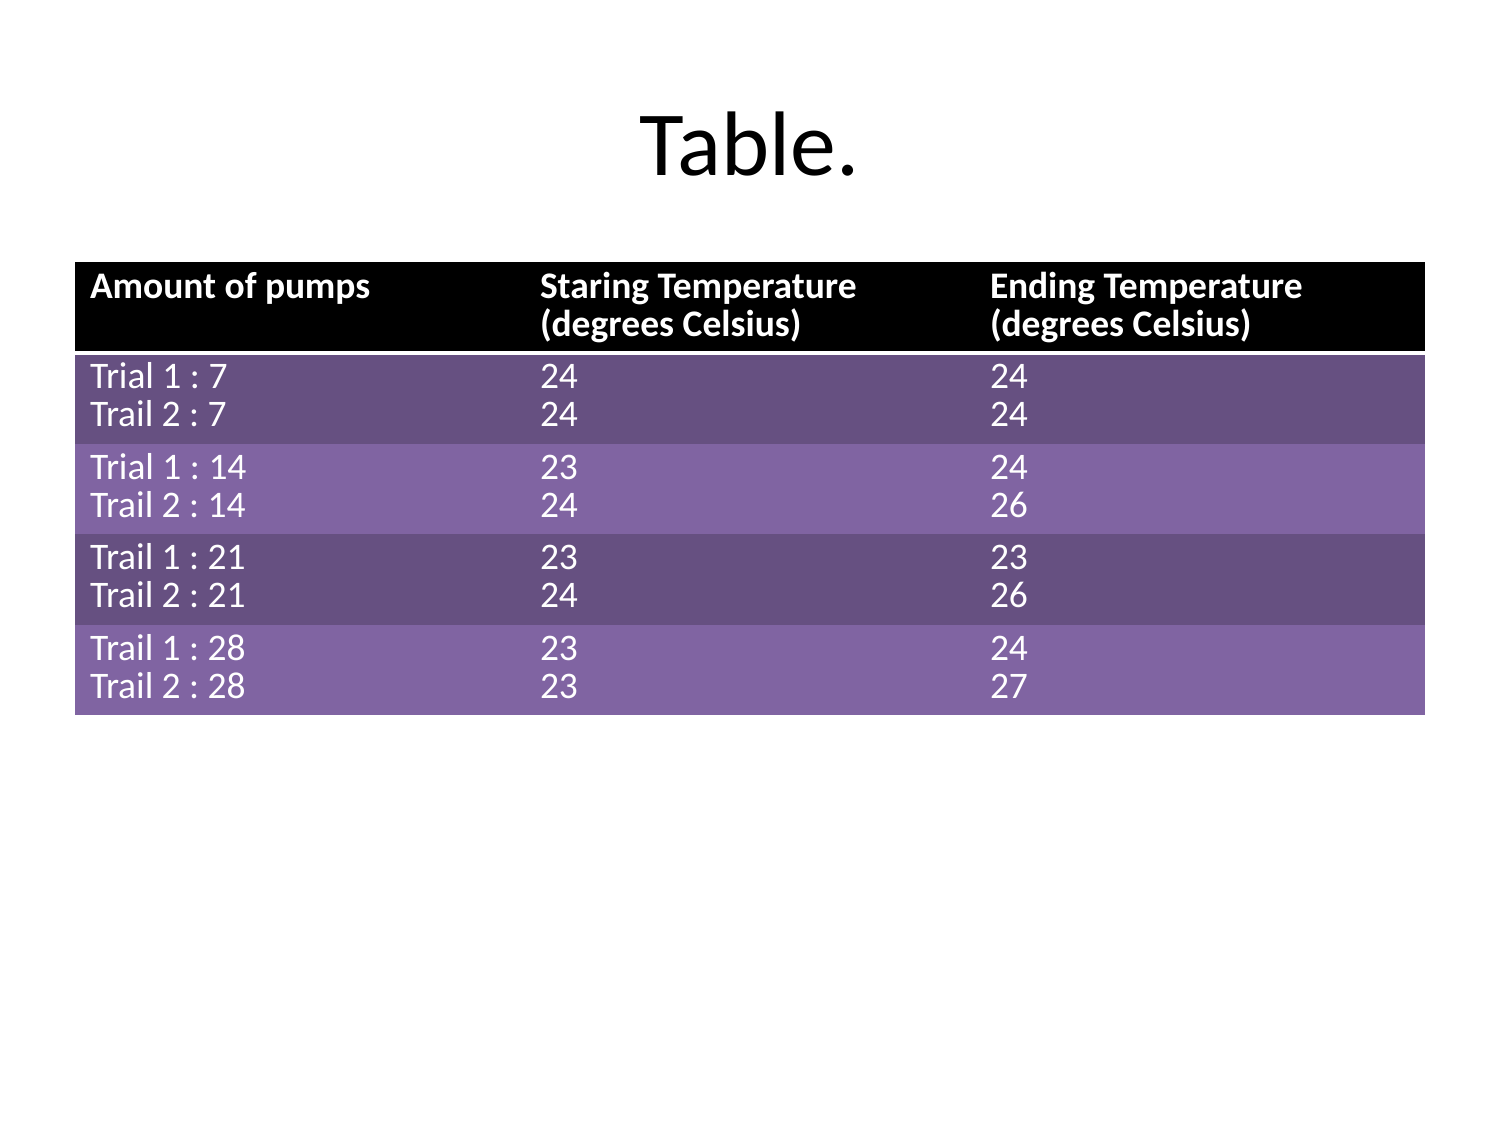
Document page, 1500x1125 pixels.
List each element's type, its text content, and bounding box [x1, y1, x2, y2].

table_cell Trail 1 : 21 Trail 2 : 21 [75, 534, 525, 625]
table_cell 24 27 [975, 625, 1425, 715]
table_cell 24 26 [975, 444, 1425, 534]
table_cell Trial 1 : 14 Trail 2 : 14 [75, 444, 525, 534]
table_cell 24 24 [975, 355, 1425, 444]
table_cell Trial 1 : 7 Trail 2 : 7 [75, 355, 525, 444]
table_cell 23 23 [525, 625, 975, 715]
table_cell 23 26 [975, 534, 1425, 625]
table_cell 23 24 [525, 534, 975, 625]
table_header Ending Temperature (degrees Celsius) [975, 262, 1425, 351]
title Table. [75, 45, 1425, 233]
table_cell Trail 1 : 28 Trail 2 : 28 [75, 625, 525, 715]
table_header Amount of pumps [75, 262, 525, 351]
table_cell 23 24 [525, 444, 975, 534]
table_cell 24 24 [525, 355, 975, 444]
table_header Staring Temperature (degrees Celsius) [525, 262, 975, 351]
